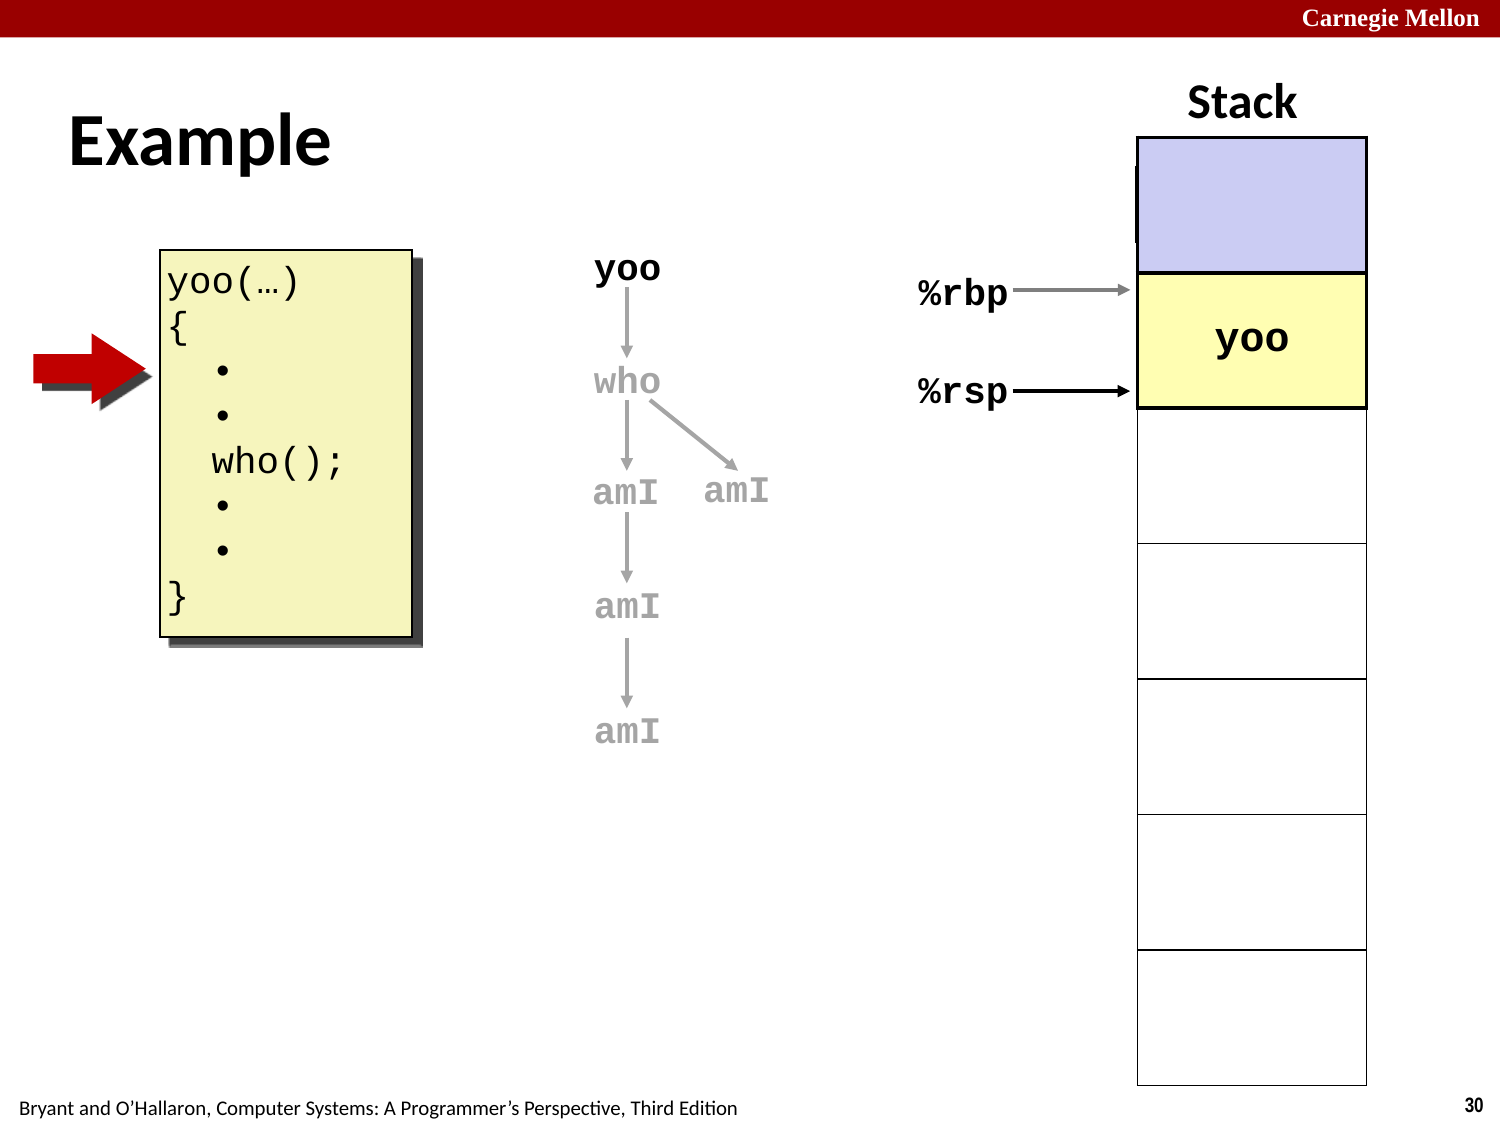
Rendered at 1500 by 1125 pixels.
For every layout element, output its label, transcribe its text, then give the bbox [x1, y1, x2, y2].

table_cell yoo [1139, 275, 1365, 406]
title Example [62, 41, 1438, 230]
table_cell [1138, 410, 1366, 543]
text_box amI [576, 575, 679, 630]
table_cell [1138, 680, 1366, 814]
table_cell [1138, 951, 1366, 1085]
text_box amI [685, 458, 788, 513]
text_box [885, 260, 1131, 414]
text_box amI [576, 699, 679, 755]
text_box amI [574, 460, 677, 515]
table_cell [1138, 815, 1366, 949]
text_box [33, 333, 146, 405]
table_cell [1138, 544, 1366, 678]
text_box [649, 399, 739, 471]
text_box yoo [576, 237, 679, 292]
text_box yoo(…) { • • who(); • • } [160, 249, 413, 638]
table_header [1139, 139, 1365, 271]
text_box who [576, 350, 679, 405]
text_box Stack [1180, 62, 1305, 136]
